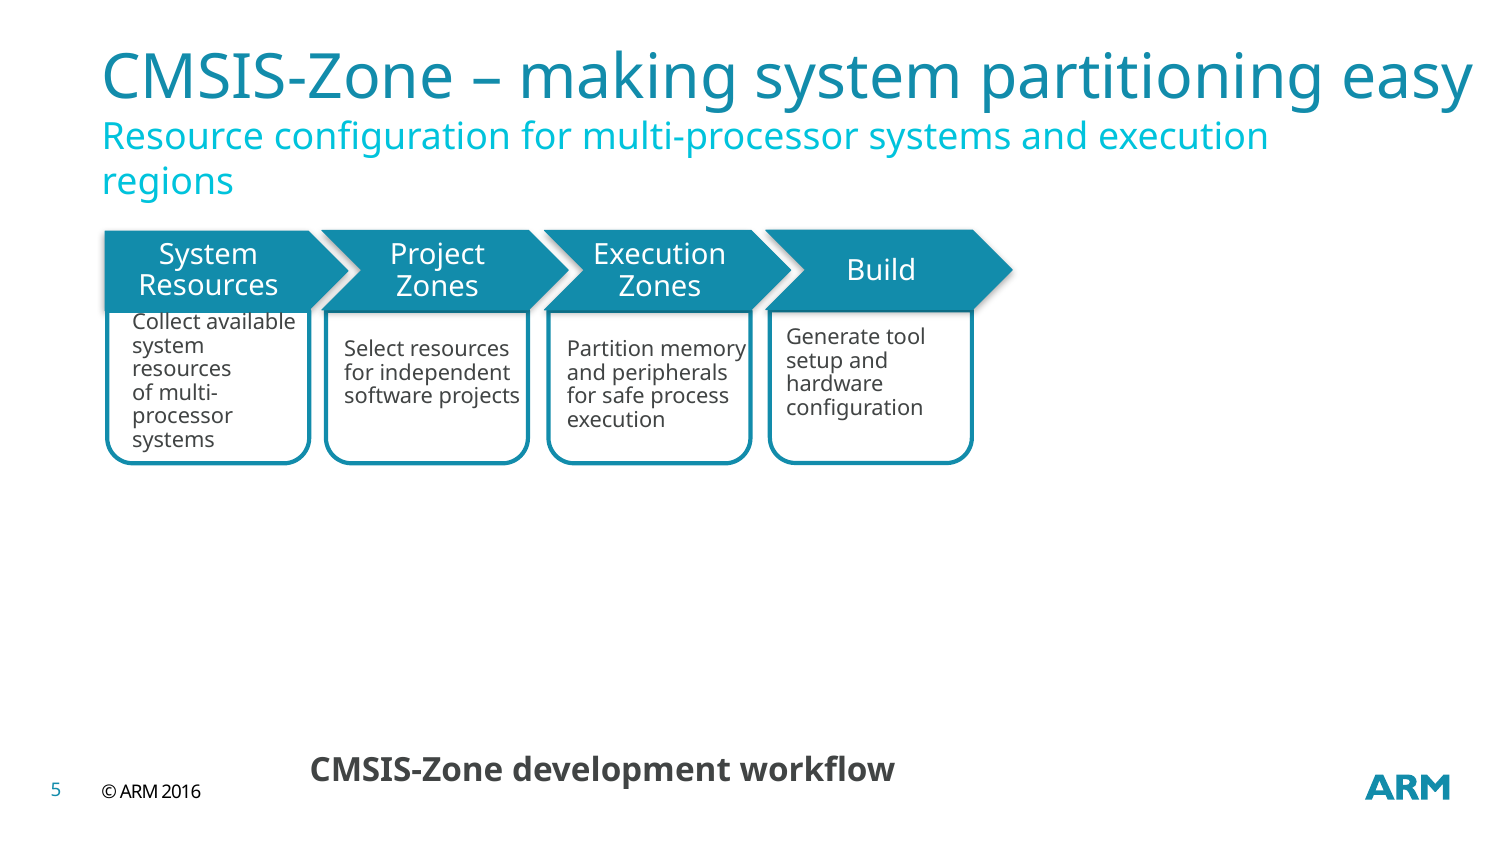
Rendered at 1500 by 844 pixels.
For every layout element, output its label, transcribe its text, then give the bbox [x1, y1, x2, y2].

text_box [315, 230, 536, 464]
text_box Collect available system resources of multi-processor systems [104, 316, 309, 447]
text_box System Resources [108, 250, 309, 292]
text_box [538, 230, 755, 464]
text_box [105, 308, 310, 466]
text_box CMSIS-Zone development workflow [281, 747, 909, 795]
text_box Resource configuration for multi-processor systems and execution regions [90, 106, 1337, 152]
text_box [757, 229, 1013, 464]
title CMSIS-Zone – making system partitioning easy [101, 44, 1480, 113]
text_box [104, 230, 311, 312]
